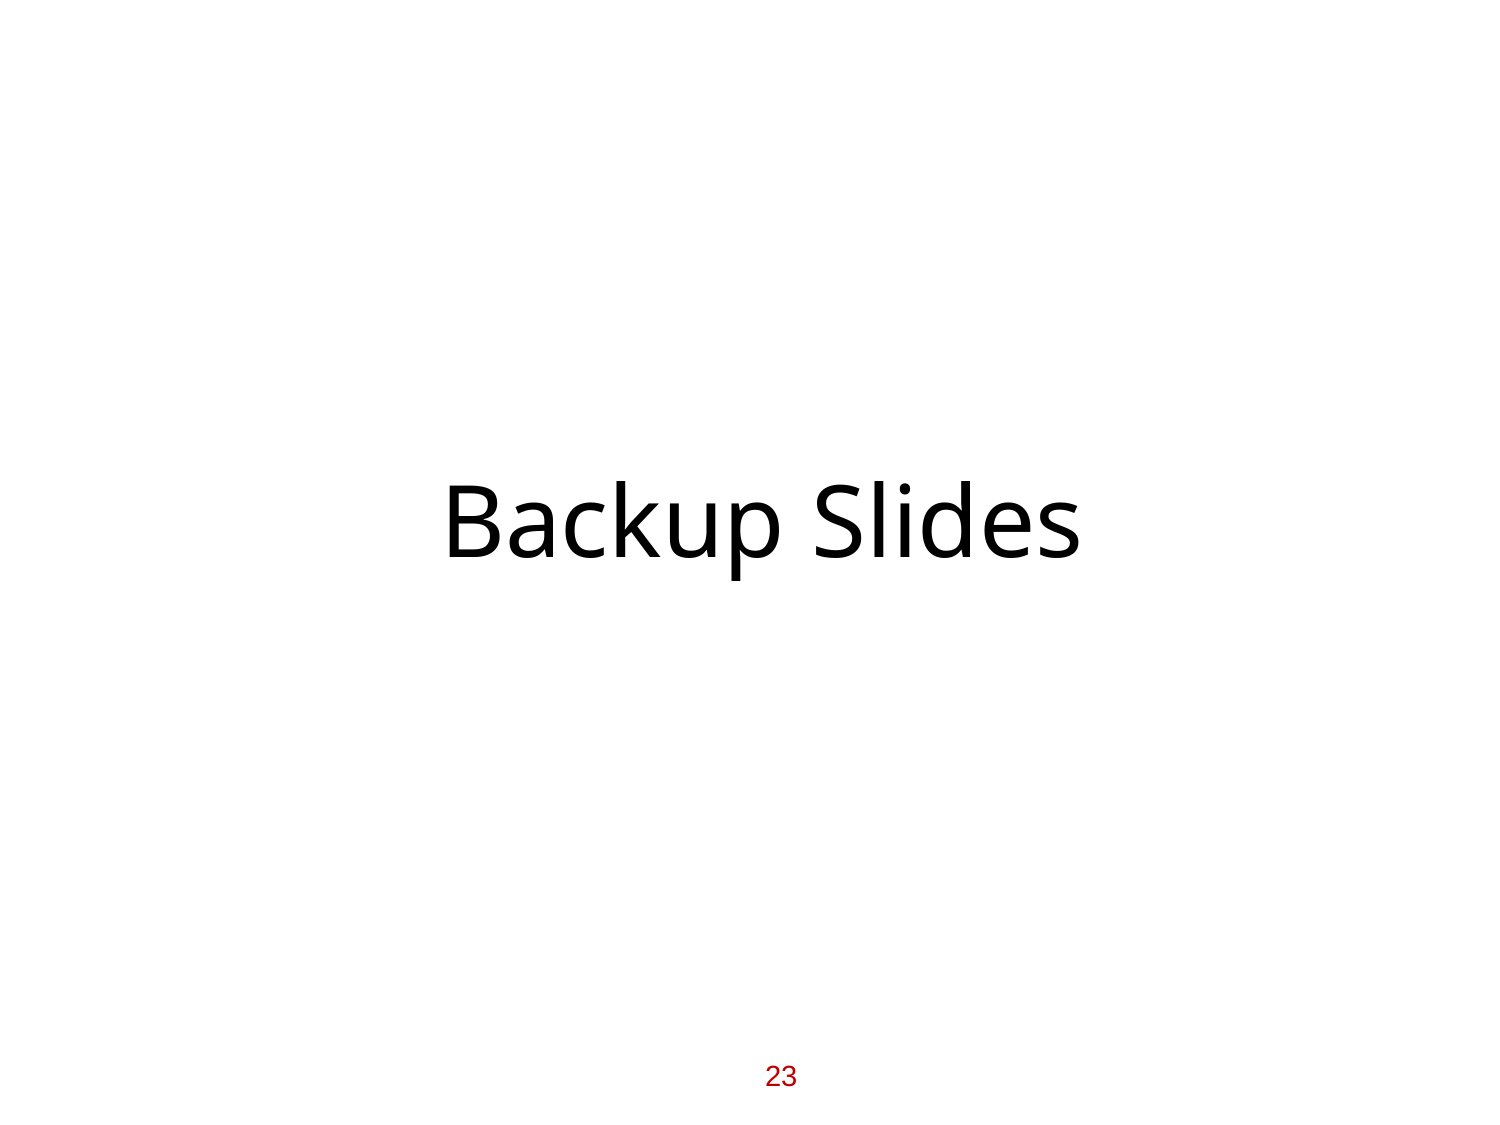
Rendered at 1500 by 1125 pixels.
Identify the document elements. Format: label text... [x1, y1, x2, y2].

list Backup Slides [424, 449, 1163, 688]
slide_number 23 [649, 1049, 913, 1125]
